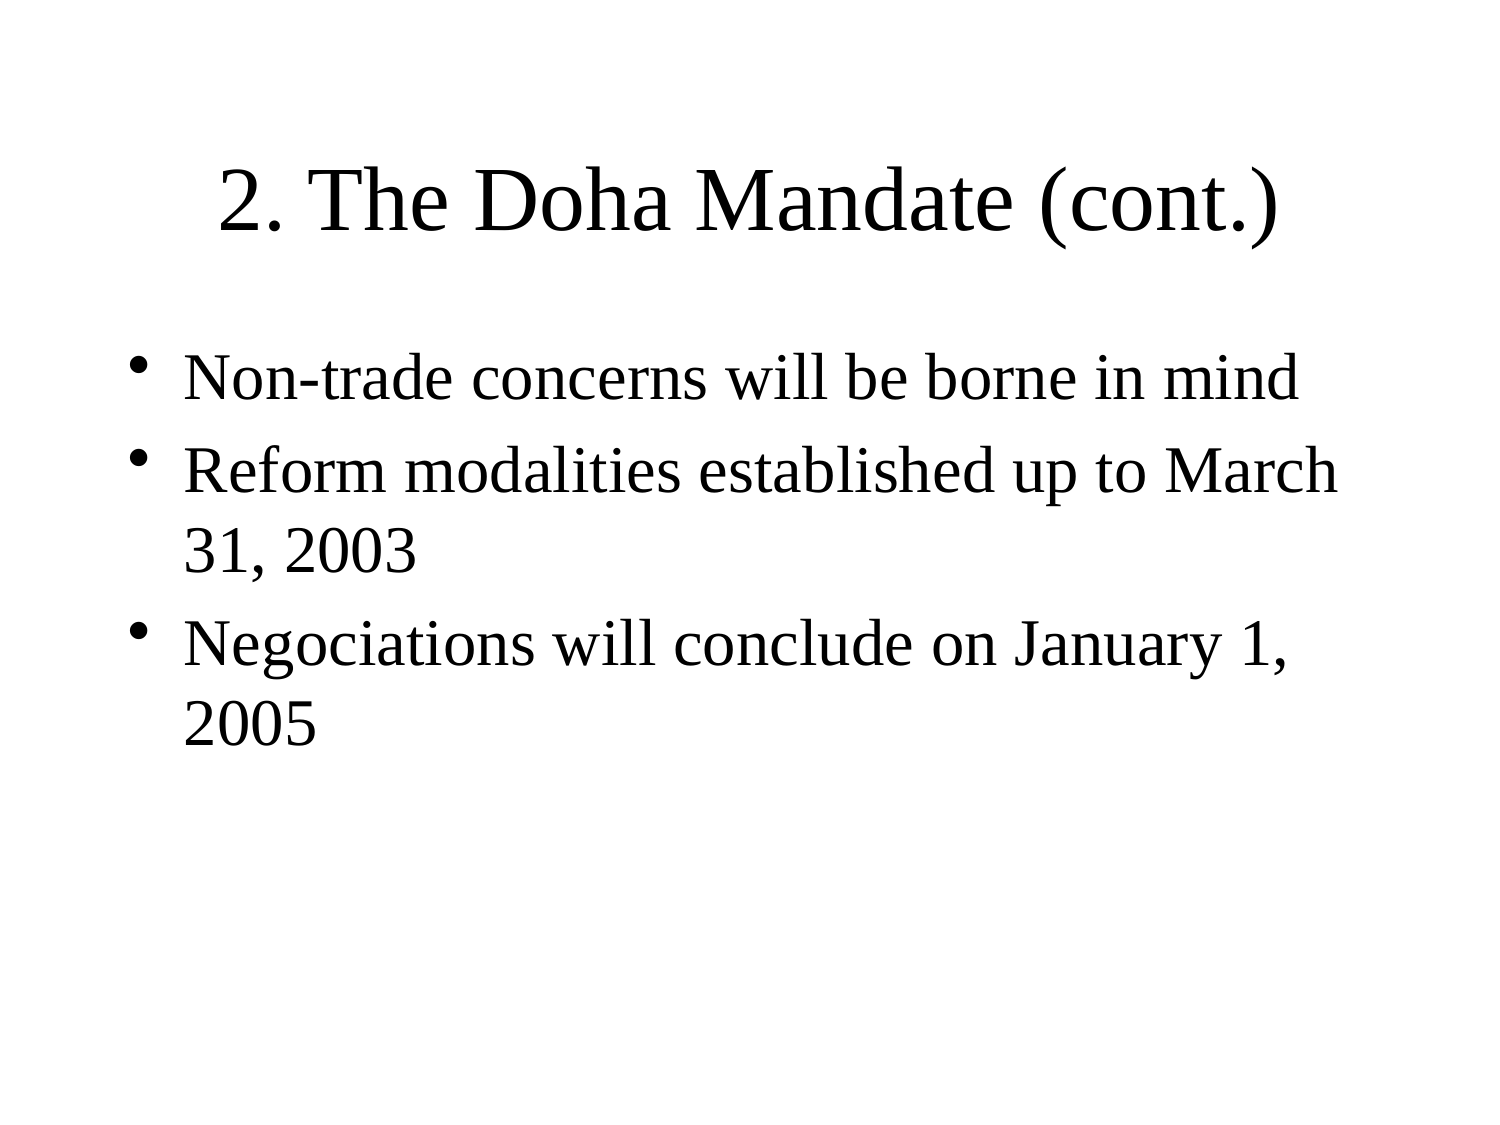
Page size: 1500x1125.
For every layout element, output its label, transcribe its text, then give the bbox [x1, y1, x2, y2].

list Non-trade concerns will be borne in mind Reform modalities established up to March 31, 2003 Negociations will conclude on January 1, 2005 [112, 324, 1388, 1001]
title 2. The Doha Mandate (cont.) [112, 99, 1388, 288]
